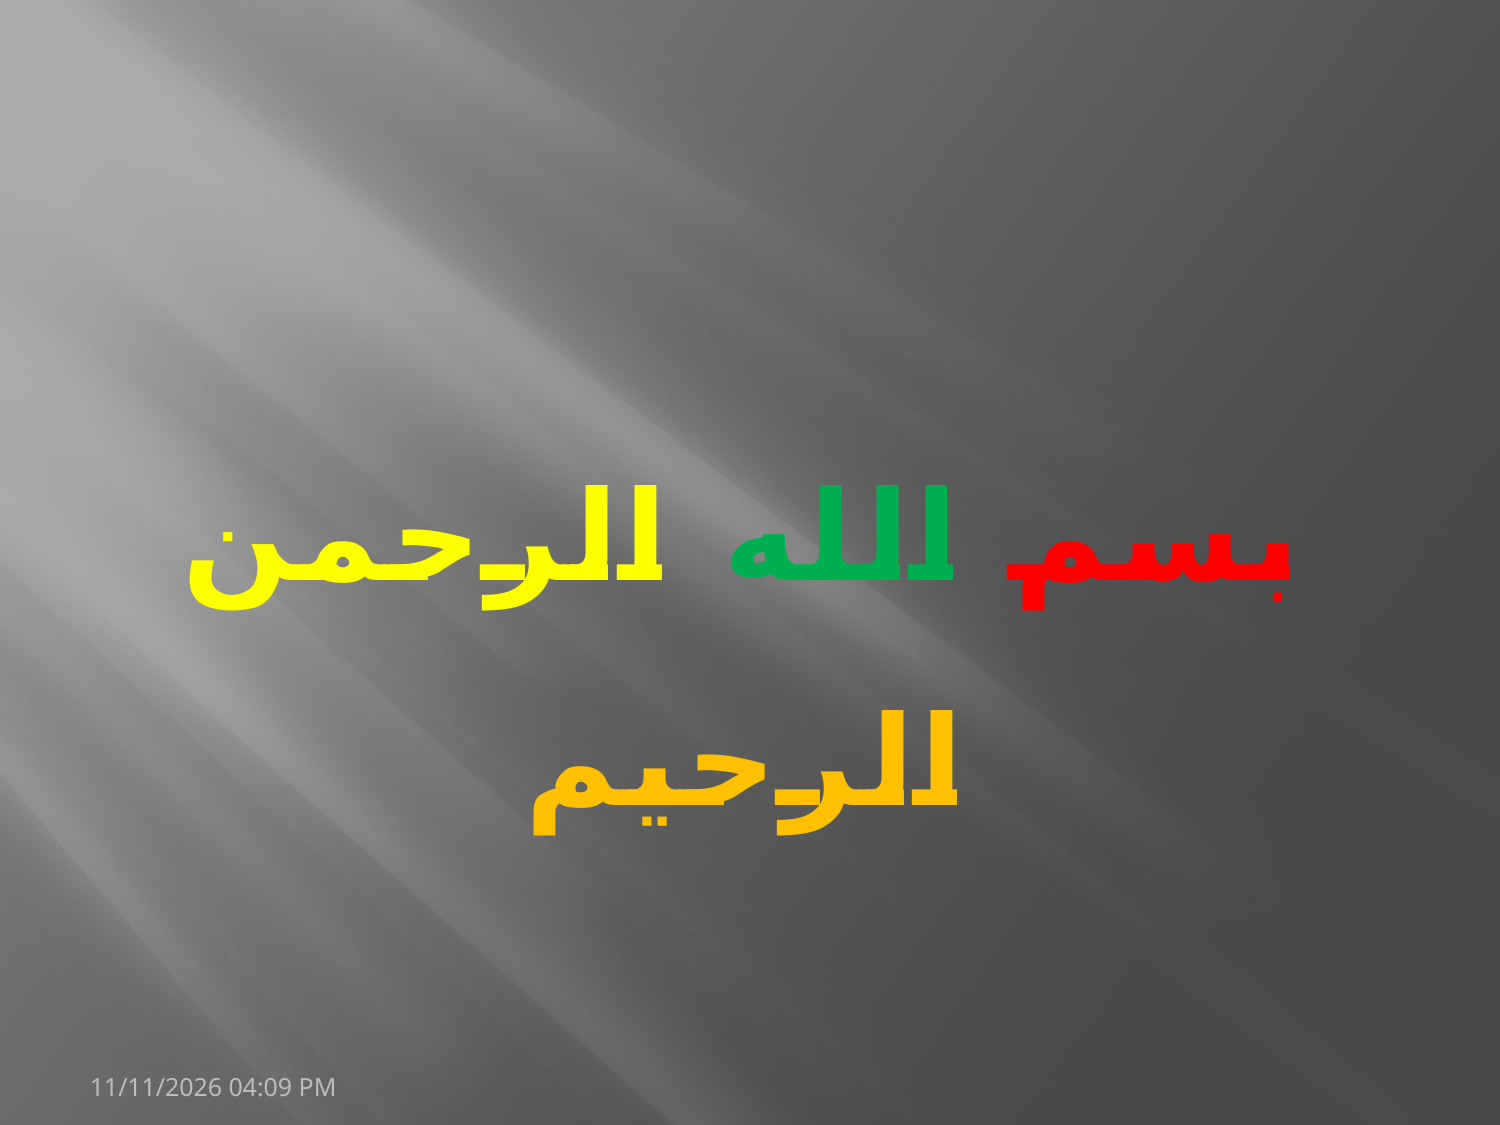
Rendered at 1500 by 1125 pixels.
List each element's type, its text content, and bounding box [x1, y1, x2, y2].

text_box بسم الله الرحمن الرحیم [147, 373, 1341, 838]
slide_number 18/دسامبر/29 [75, 1052, 425, 1113]
